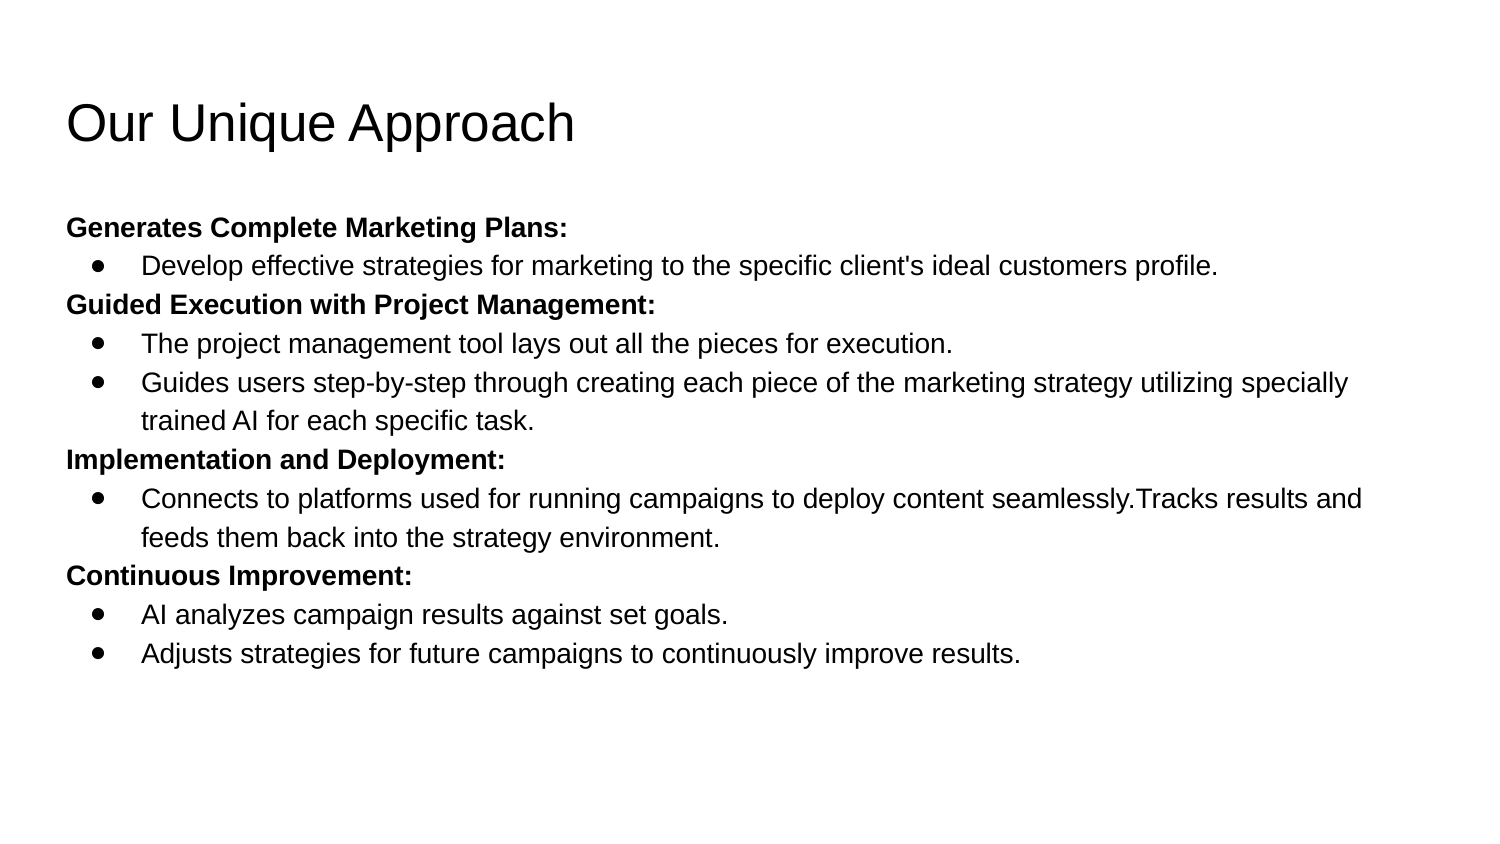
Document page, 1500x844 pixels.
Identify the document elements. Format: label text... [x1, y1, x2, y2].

list Generates Complete Marketing Plans: Develop effective strategies for marketing to the specific client's ideal customers profile. Guided Execution with Project Management: The project management tool lays out all the pieces for execution. Guides users step-by-step through creating each piece of the marketing strategy utilizing specially trained AI for each specific task. Implementation and Deployment: Connects to platforms used for running campaigns to deploy content seamlessly.Tracks results and feeds them back into the strategy environment. Continuous Improvement: AI analyzes campaign results against set goals. Adjusts strategies for future campaigns to continuously improve results. [51, 189, 1449, 750]
title Our Unique Approach [51, 72, 1449, 167]
